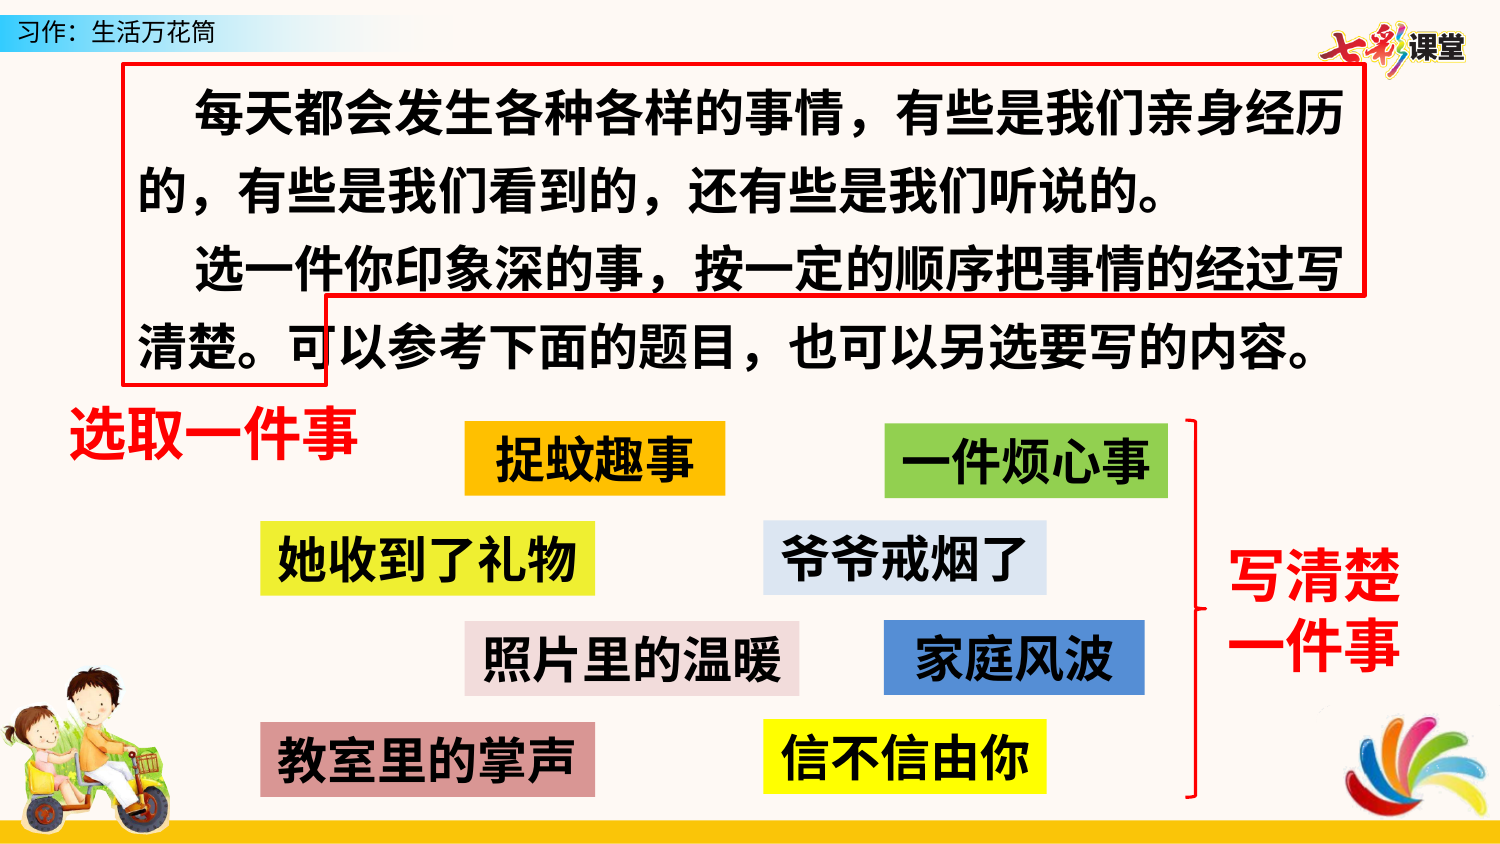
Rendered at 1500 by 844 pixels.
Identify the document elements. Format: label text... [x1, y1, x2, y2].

text_box 选取一件事 [42, 389, 386, 475]
text_box 捉蚊趣事 [464, 421, 726, 496]
picture [1316, 705, 1500, 821]
picture [0, 665, 170, 835]
text_box [1185, 419, 1197, 799]
text_box 爷爷戒烟了 [763, 520, 1047, 595]
text_box 照片里的温暖 [464, 621, 800, 696]
text_box 她收到了礼物 [260, 521, 596, 596]
text_box 教室里的掌声 [260, 722, 596, 797]
text_box 一件烦心事 [884, 423, 1168, 499]
text_box 写清楚一件事 [1197, 531, 1433, 686]
text_box [121, 62, 1367, 387]
text_box 每天都会发生各种各样的事情，有些是我们亲身经历的，有些是我们看到的，还有些是我们听说的。 选一件你印象深的事，按一定的顺序把事情的经过写清楚。可以参考下面的题目，也可以另选要写的内容。 [123, 56, 1377, 383]
text_box 家庭风波 [883, 620, 1145, 695]
picture [1316, 20, 1468, 80]
text_box 信不信由你 [763, 719, 1047, 794]
